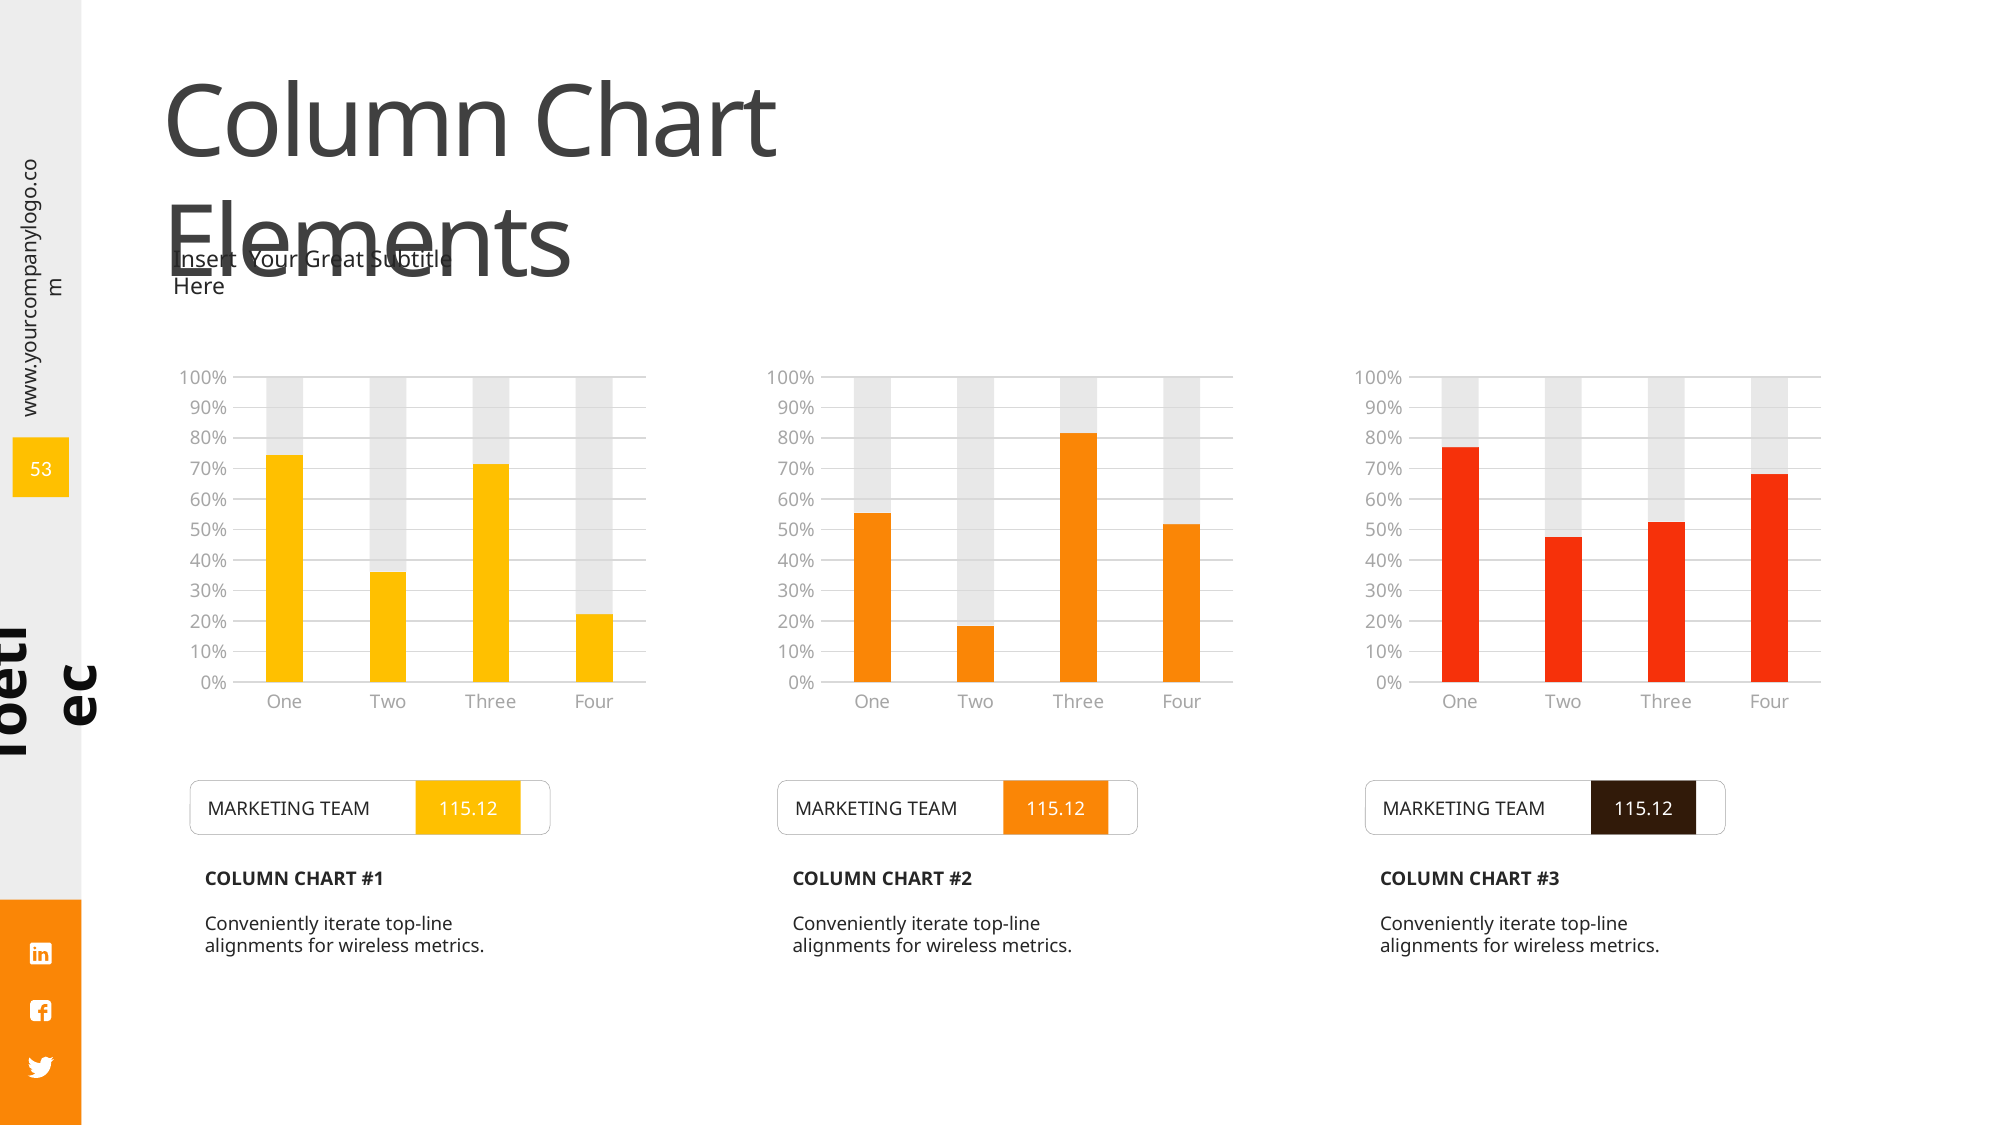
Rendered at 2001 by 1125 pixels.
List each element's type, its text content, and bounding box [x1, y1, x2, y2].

text_box Column Chart Elements [147, 116, 987, 236]
text_box COLUMN CHART #2 Conveniently iterate top-line alignments for wireless metrics. [777, 859, 1138, 964]
text_box 115.12 [1590, 779, 1697, 835]
text_box MARKETING TEAM [1364, 779, 1727, 836]
chart [1344, 356, 1831, 722]
chart [169, 356, 656, 722]
text_box 115.12 [1002, 779, 1109, 835]
text_box MARKETING TEAM [188, 779, 552, 836]
text_box Insert Your Great Subtitle Here [158, 237, 512, 307]
chart [756, 356, 1244, 722]
text_box COLUMN CHART #3 Conveniently iterate top-line alignments for wireless metrics. [1365, 859, 1726, 964]
text_box COLUMN CHART #1 Conveniently iterate top-line alignments for wireless metrics. [190, 859, 550, 964]
text_box MARKETING TEAM [776, 779, 1139, 836]
slide_number 53 [12, 437, 69, 498]
text_box 115.12 [415, 779, 522, 835]
